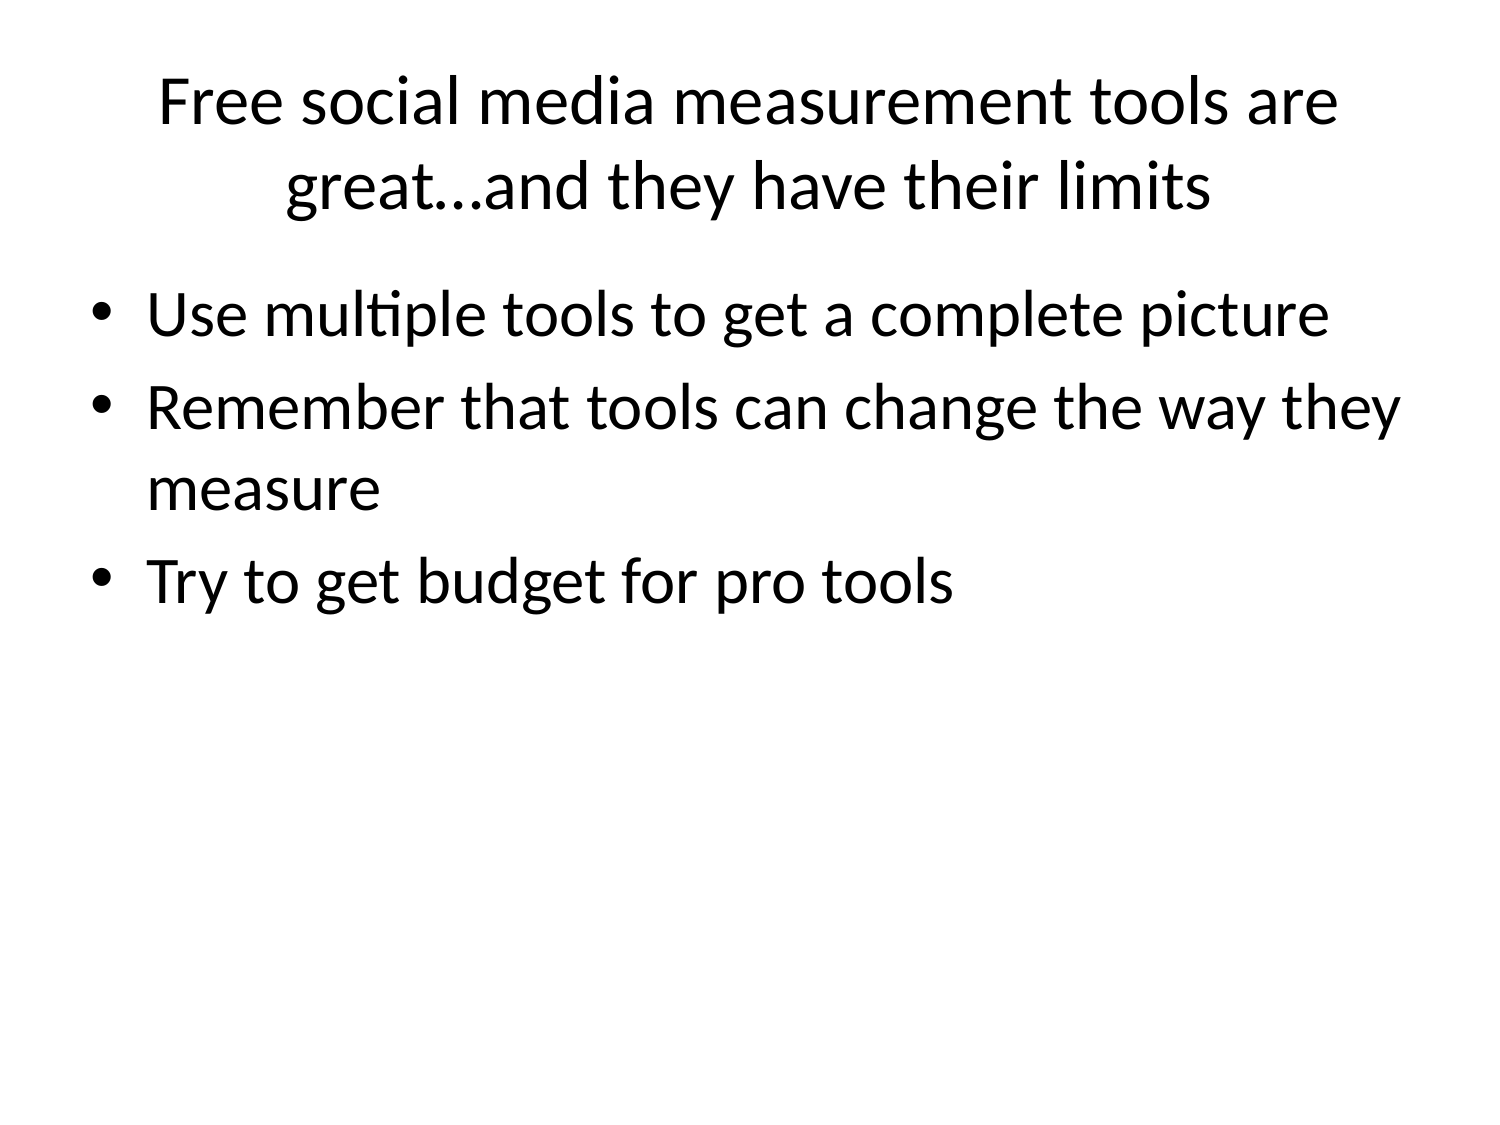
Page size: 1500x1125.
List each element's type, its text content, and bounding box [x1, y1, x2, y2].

list Use multiple tools to get a complete picture Remember that tools can change the way they measure Try to get budget for pro tools [75, 262, 1425, 1005]
title Free social media measurement tools are great…and they have their limits [75, 45, 1425, 233]
